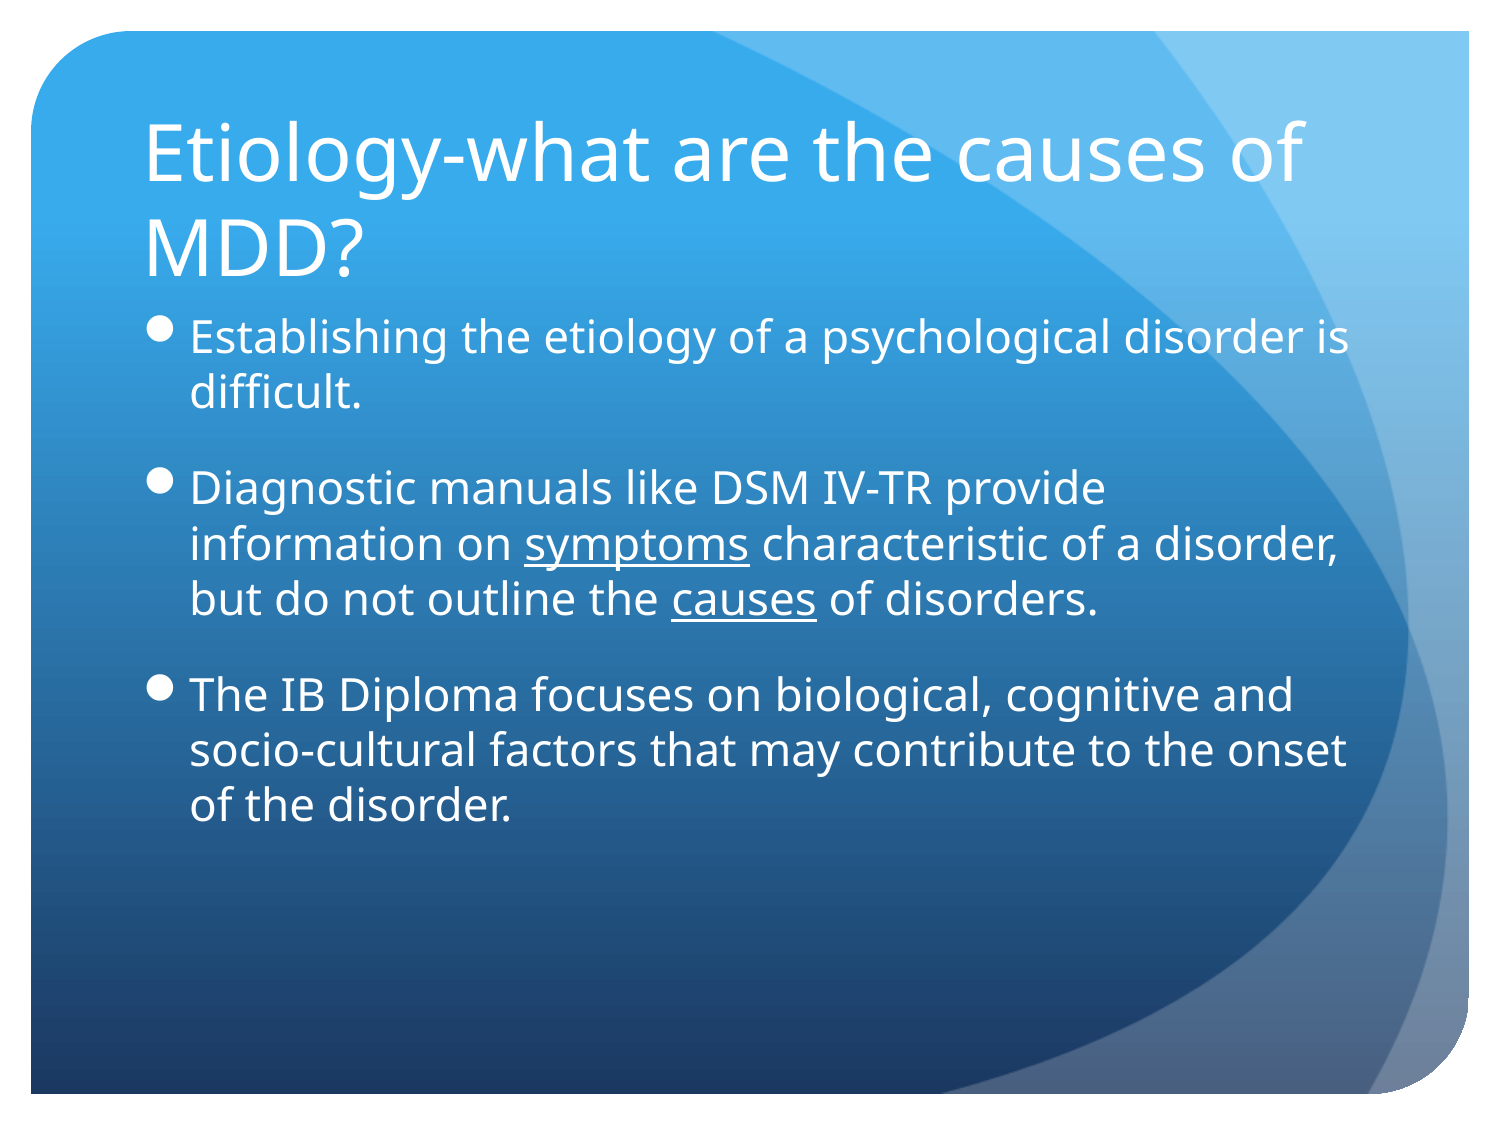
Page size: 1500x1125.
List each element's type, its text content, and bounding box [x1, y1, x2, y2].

list Establishing the etiology of a psychological disorder is difficult. Diagnostic manuals like DSM IV-TR provide information on symptoms characteristic of a disorder, but do not outline the causes of disorders. The IB Diploma focuses on biological, cognitive and socio-cultural factors that may contribute to the onset of the disorder. [127, 299, 1372, 991]
title Etiology-what are the causes of MDD? [127, 62, 1372, 299]
picture [24, 30, 1473, 1094]
